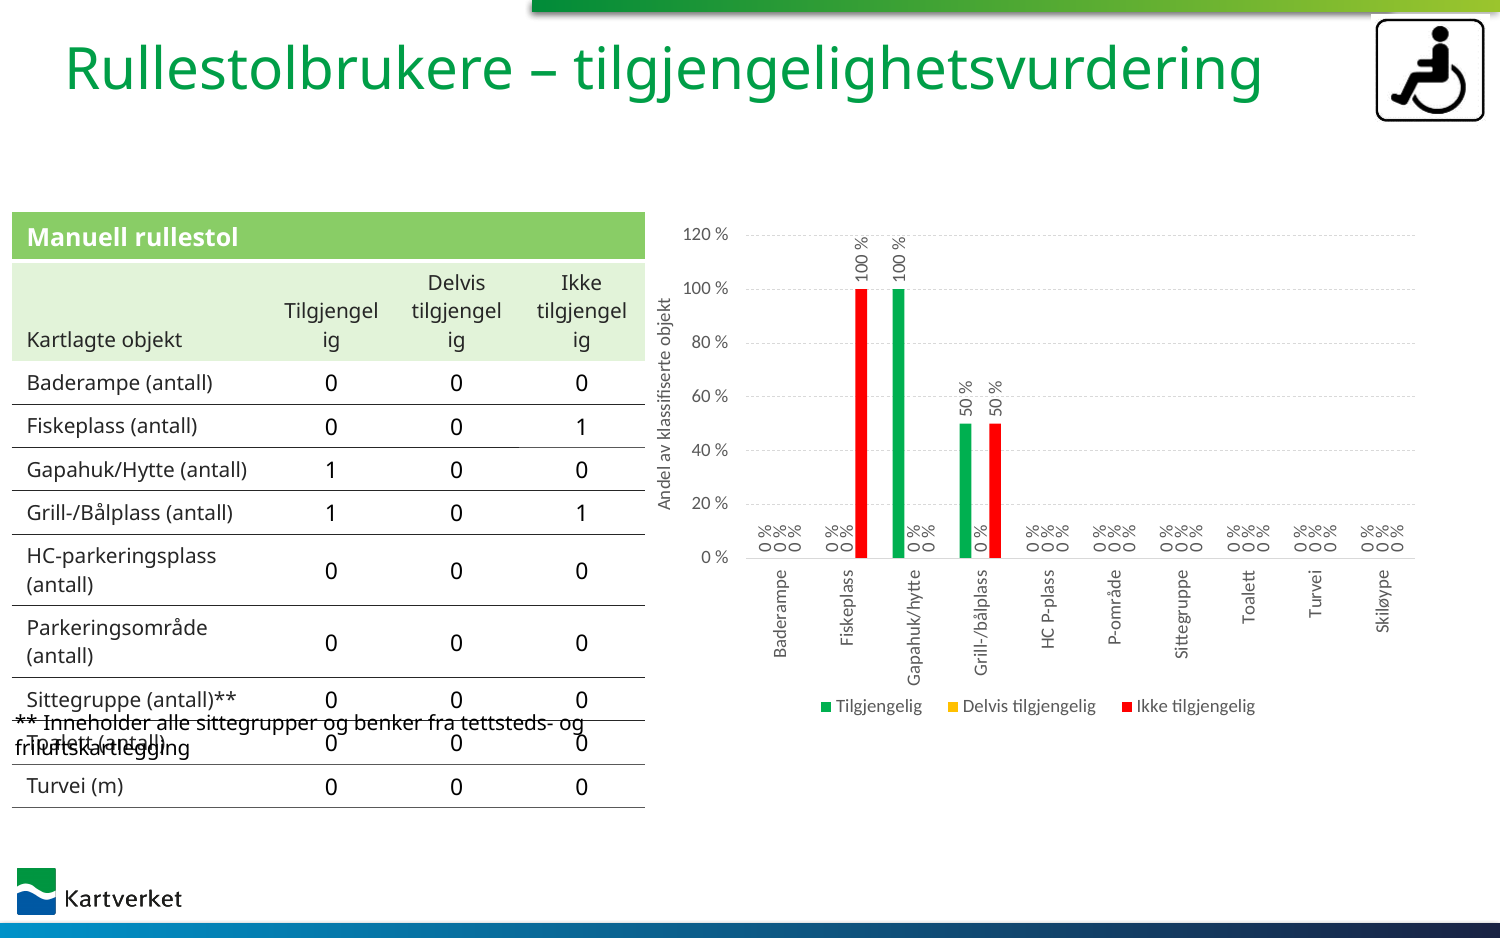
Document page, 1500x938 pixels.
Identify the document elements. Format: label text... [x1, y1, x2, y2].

table_cell Sittegruppe (antall)** [12, 678, 269, 702]
table_cell 0 [269, 361, 394, 404]
text_box ** Inneholder alle sittegrupper og benker fra tettsteds- og friluftskartlegging [0, 702, 745, 768]
picture [1371, 13, 1491, 127]
table_cell 0 [394, 448, 519, 490]
table_cell 0 [394, 491, 519, 534]
table_cell Fiskeplass (antall) [12, 405, 269, 447]
table_cell Turvei (m) [12, 768, 269, 807]
table_cell 0 [519, 768, 645, 807]
table_cell 1 [269, 491, 394, 534]
table_cell Tilgjengelig [269, 263, 394, 361]
table_cell Gapahuk/Hytte (antall) [12, 448, 269, 490]
table_cell Delvis tilgjengelig [394, 263, 519, 361]
table_cell 0 [269, 606, 394, 677]
table_cell Parkeringsområde (antall) [12, 606, 269, 677]
text_box Rullestolbrukere – tilgjengelighetsvurdering [49, 12, 1372, 109]
table_cell 0 [269, 535, 394, 605]
table_cell 1 [269, 448, 394, 490]
table_header Manuell rullestol [12, 212, 645, 259]
table_cell 0 [519, 361, 638, 404]
table_cell Ikke tilgjengelig [519, 263, 638, 361]
picture [643, 218, 1427, 728]
table_cell 1 [519, 491, 638, 534]
table_cell Baderampe (antall) [12, 361, 269, 404]
table_cell Kartlagte objekt [12, 263, 269, 361]
table_cell 0 [394, 768, 519, 807]
table_cell 0 [519, 448, 638, 490]
table_cell 0 [394, 606, 519, 677]
table_cell HC-parkeringsplass (antall) [12, 535, 269, 605]
table_cell 0 [269, 405, 394, 447]
table_cell 0 [519, 535, 638, 605]
table_cell 1 [519, 405, 638, 447]
table_cell 0 [519, 678, 638, 702]
table_cell 0 [394, 678, 519, 702]
table_cell 0 [269, 678, 394, 702]
table_cell 0 [394, 535, 519, 605]
table_cell 0 [269, 768, 394, 807]
table_cell 0 [394, 405, 519, 447]
table_cell 0 [519, 606, 638, 677]
table_cell Grill-/Bålplass (antall) [12, 491, 269, 534]
table_cell 0 [394, 361, 519, 404]
